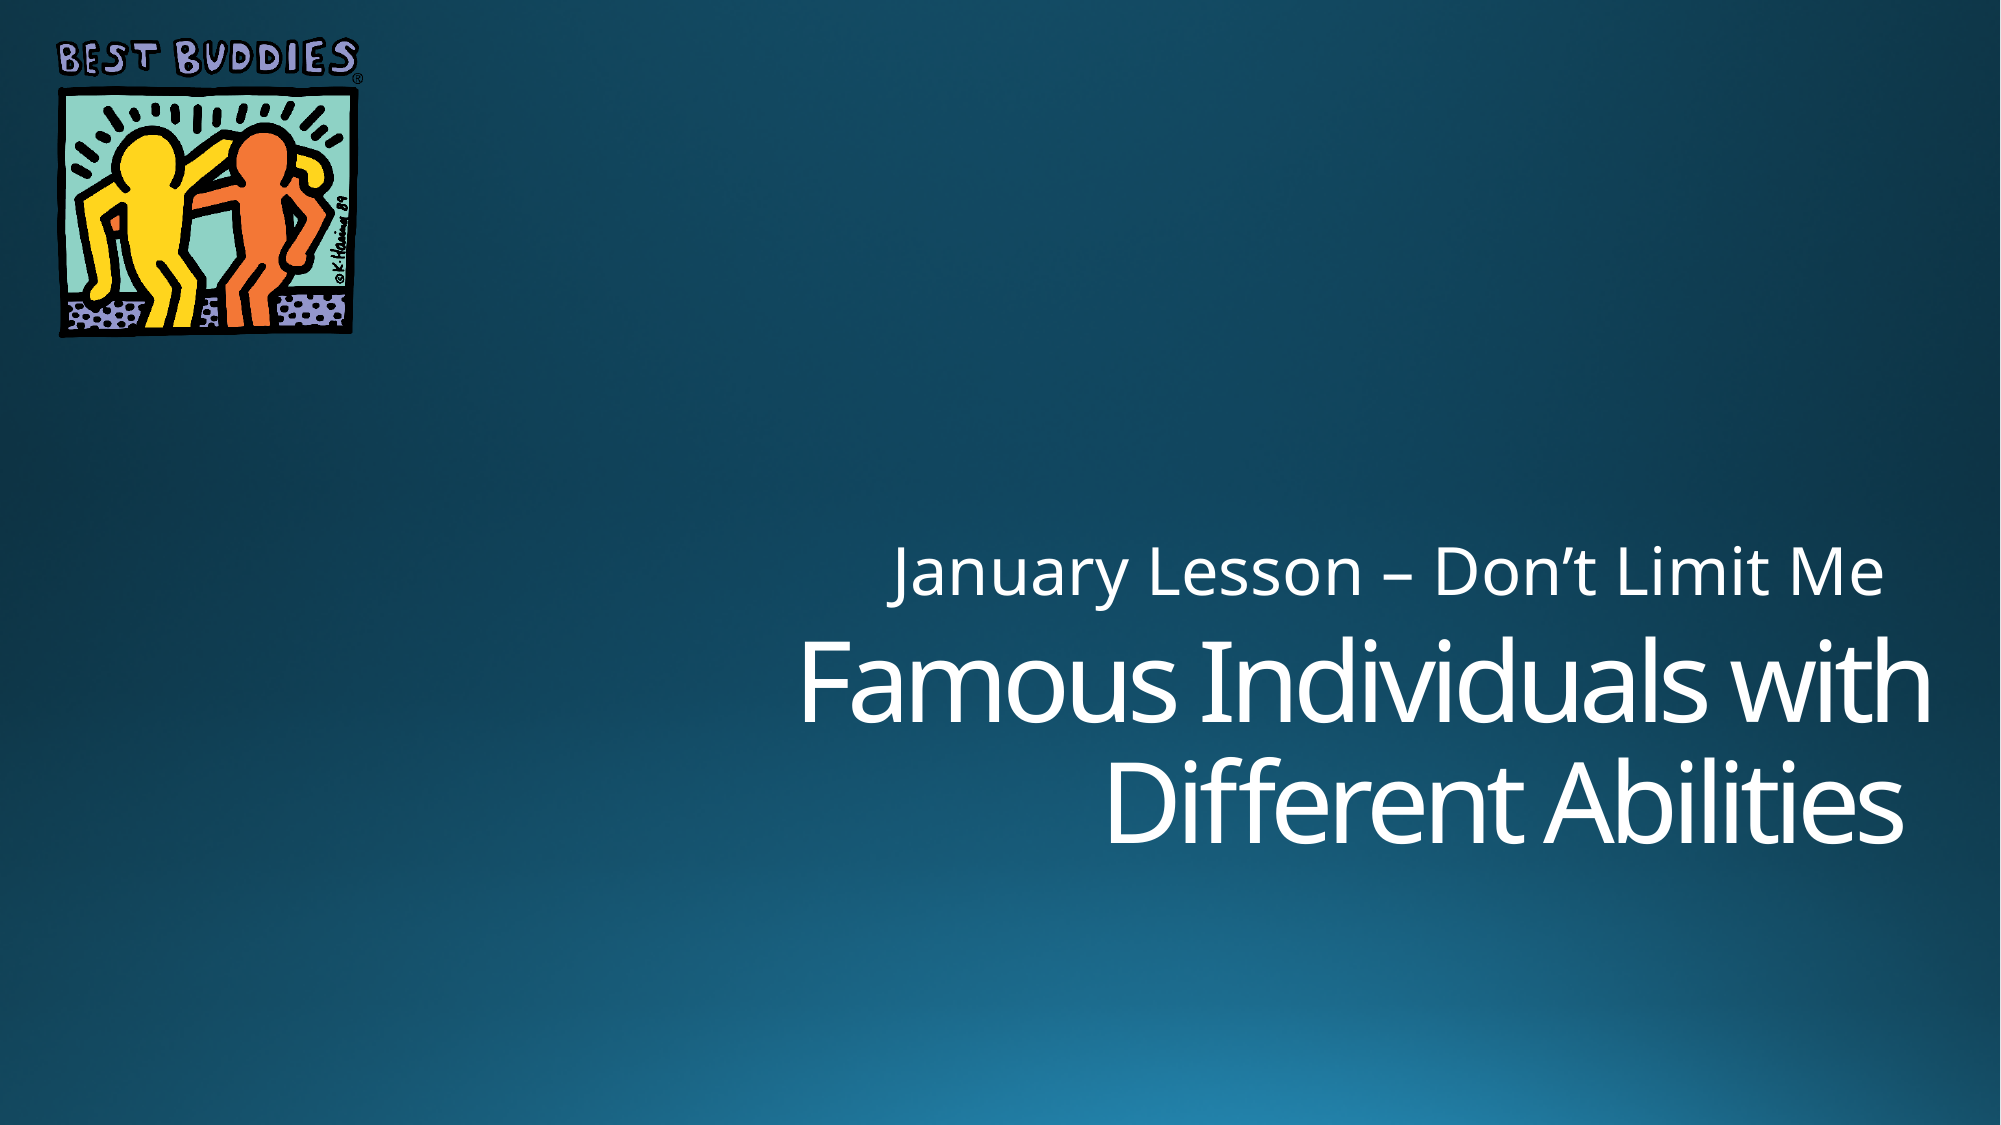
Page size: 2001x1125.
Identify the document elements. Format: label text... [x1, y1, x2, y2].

title Famous Individuals with Different Abilities [446, 617, 1947, 1125]
picture [0, 0, 2001, 1125]
subtitle January Lesson – Don’t Limit Me [419, 494, 1920, 618]
